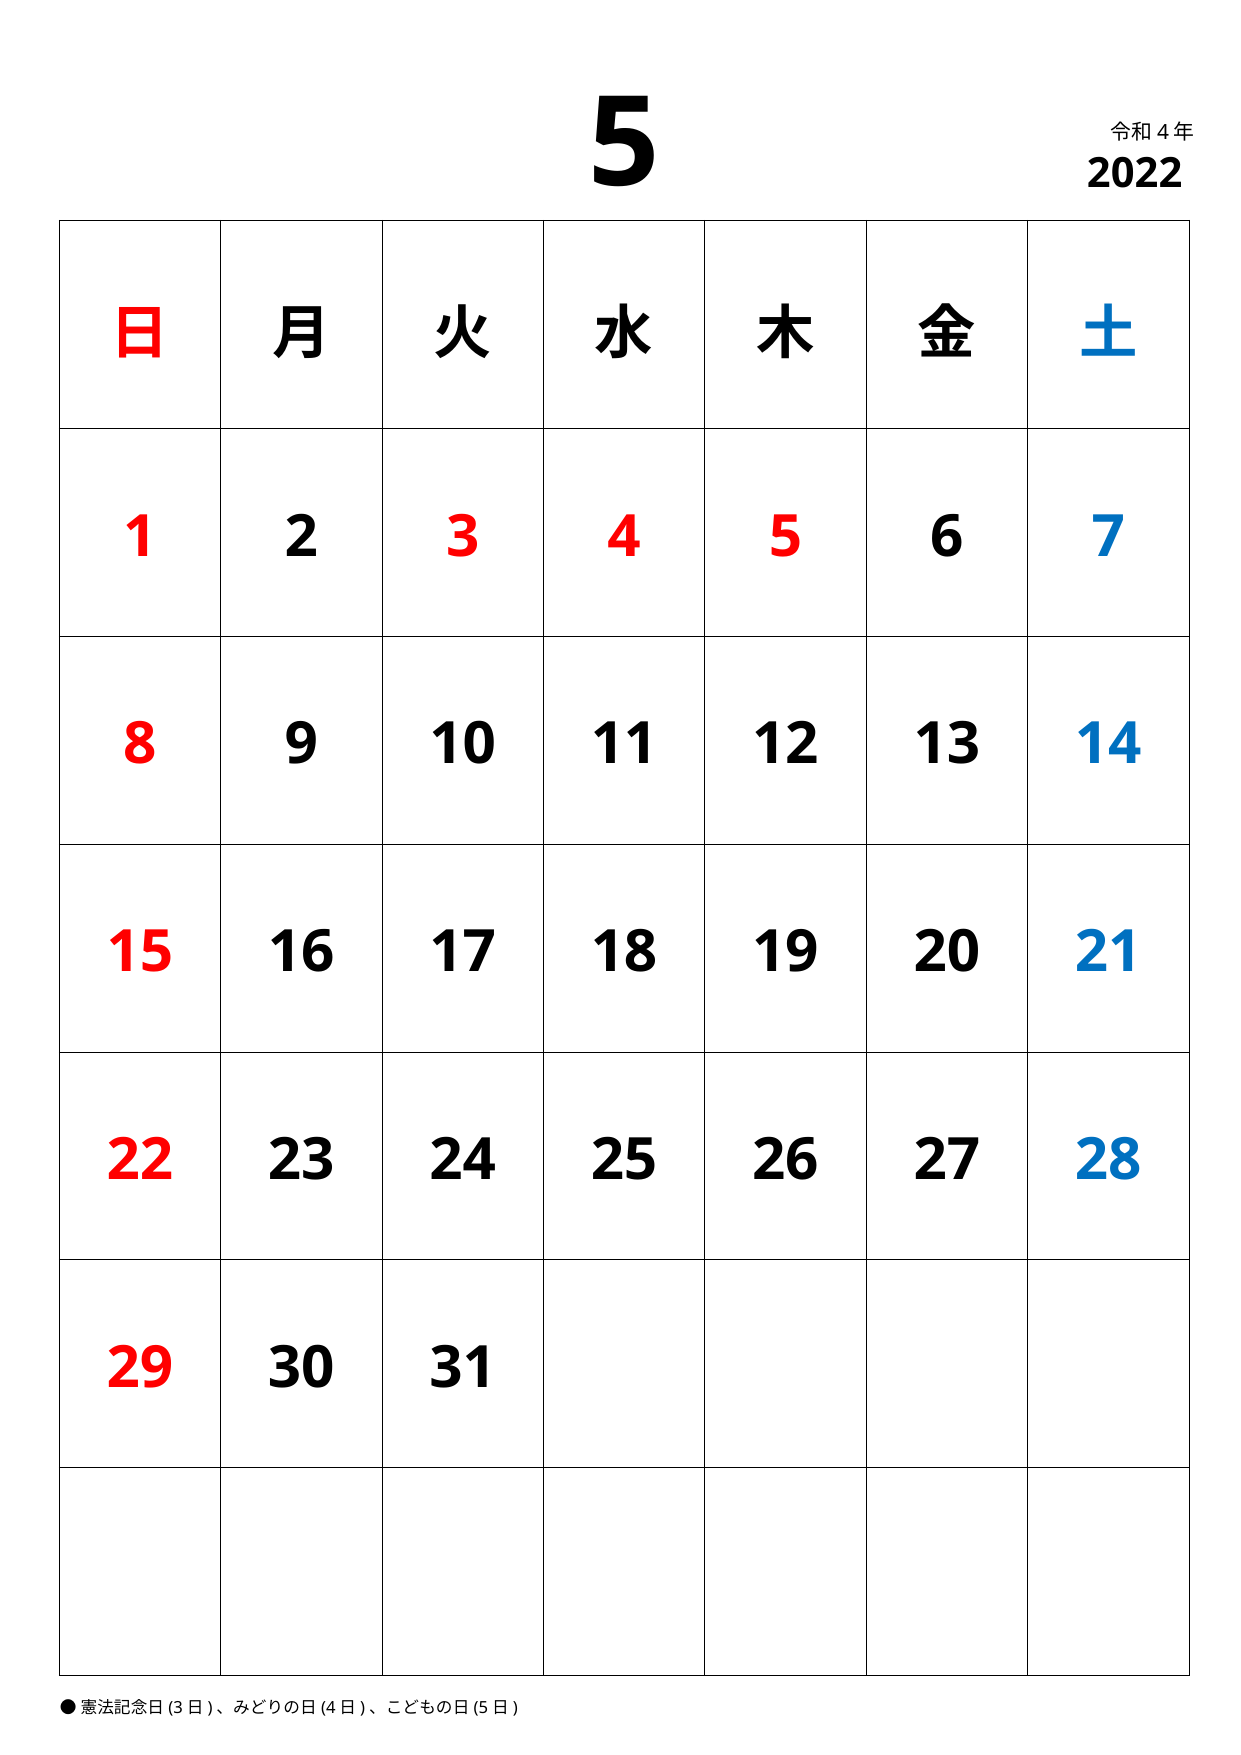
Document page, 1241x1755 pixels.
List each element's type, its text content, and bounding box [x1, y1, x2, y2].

table_cell 11 [544, 637, 704, 844]
table_cell [383, 1468, 543, 1675]
table_cell 31 [383, 1260, 543, 1467]
table_cell 2 [221, 429, 382, 636]
table_cell [544, 1260, 704, 1467]
table_cell [705, 1260, 866, 1467]
table_cell 9 [221, 637, 382, 844]
table_cell 4 [544, 429, 704, 636]
table_cell 26 [705, 1053, 866, 1259]
table_cell 24 [383, 1053, 543, 1259]
table_cell 17 [383, 845, 543, 1052]
table_cell [1028, 1468, 1189, 1675]
text_box 5 [573, 53, 675, 219]
text_box 2022 [1072, 138, 1198, 204]
table_cell 14 [1028, 637, 1189, 844]
table_cell 21 [1028, 845, 1189, 1052]
table_cell 6 [867, 429, 1027, 636]
table_header 土 [1028, 221, 1189, 428]
table_cell [867, 1260, 1027, 1467]
table_cell 30 [221, 1260, 382, 1467]
table_cell 23 [221, 1053, 382, 1259]
table_cell 5 [705, 429, 866, 636]
table_cell 16 [221, 845, 382, 1052]
table_cell 10 [383, 637, 543, 844]
table_cell 29 [60, 1260, 220, 1467]
table_cell 13 [867, 637, 1027, 844]
table_header 金 [867, 221, 1027, 428]
table_header 月 [221, 221, 382, 428]
table_cell 19 [705, 845, 866, 1052]
table_header 日 [60, 221, 220, 428]
table_cell 15 [60, 845, 220, 1052]
table_cell [867, 1468, 1027, 1675]
text_box ●憲法記念日(3日)、みどりの日(4日)、こどもの日(5日) [45, 1689, 533, 1725]
table_cell [544, 1468, 704, 1675]
table_header 火 [383, 221, 543, 428]
table_cell 3 [383, 429, 543, 636]
table_cell [1028, 1260, 1189, 1467]
table_cell 28 [1028, 1053, 1189, 1259]
table_header 水 [544, 221, 704, 428]
table_cell 12 [705, 637, 866, 844]
table_cell 22 [60, 1053, 220, 1259]
text_box 令和4年 [1095, 110, 1210, 151]
table_cell [60, 1468, 220, 1675]
table_cell 1 [60, 429, 220, 636]
table_header 木 [705, 221, 866, 428]
table_cell 20 [867, 845, 1027, 1052]
table_cell [221, 1468, 382, 1675]
table_cell 27 [867, 1053, 1027, 1259]
table_cell 18 [544, 845, 704, 1052]
table_cell [705, 1468, 866, 1675]
table_cell 25 [544, 1053, 704, 1259]
table_cell 7 [1028, 429, 1189, 636]
table_cell 8 [60, 637, 220, 844]
